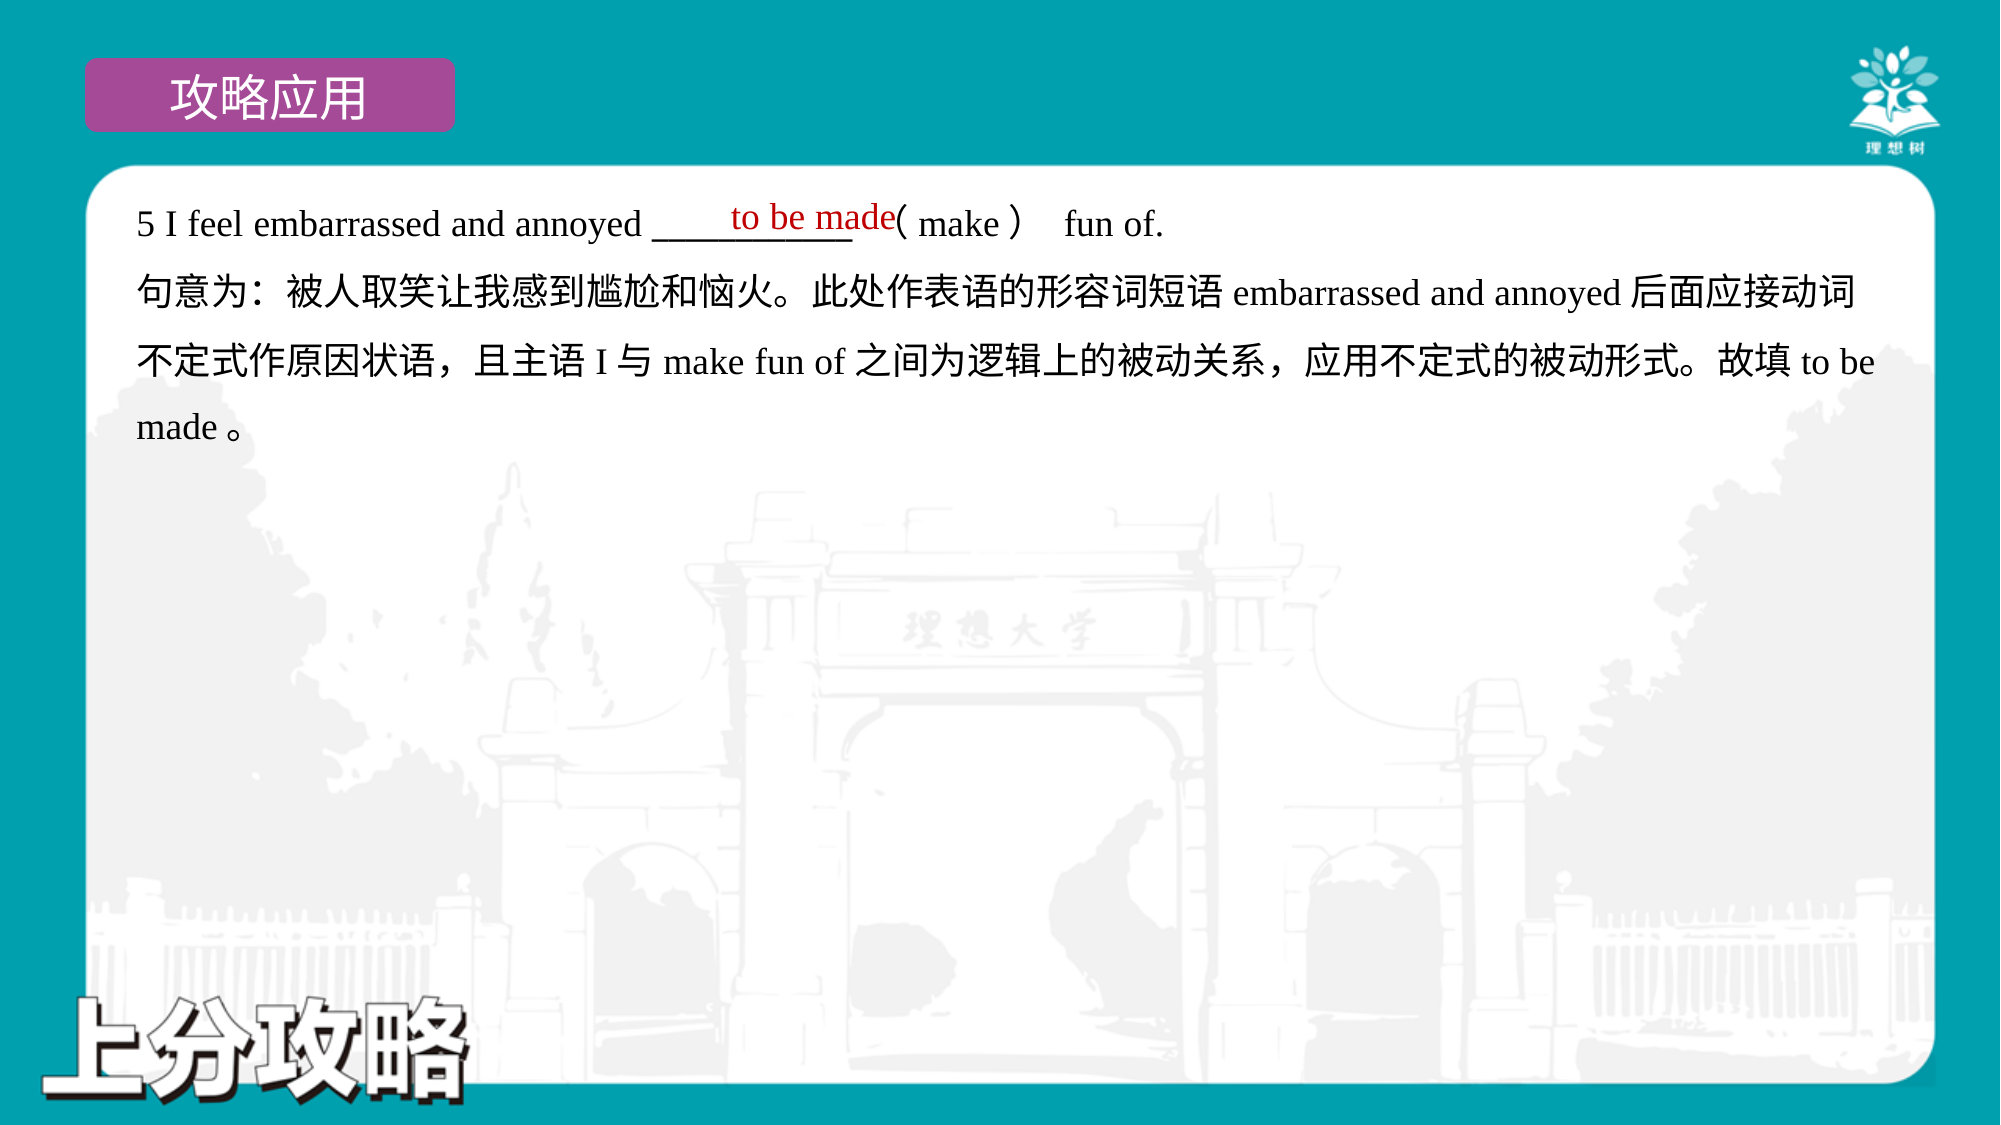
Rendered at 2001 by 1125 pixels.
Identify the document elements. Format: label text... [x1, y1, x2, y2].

picture [0, 0, 2000, 1125]
text_box 句意为：被人取笑让我感到尴尬和恼火。此处作表语的形容词短语embarrassed and annoyed后面应接动词 不定式作原因状语，且主语I与make fun of之间为逻辑上的被动关系，应用不定式的被动形式。故填to be made。 [136, 244, 1865, 441]
text_box to be made [708, 170, 919, 230]
text_box 5 I feel embarrassed and annoyed ____________ （make） fun of. [136, 176, 1865, 237]
